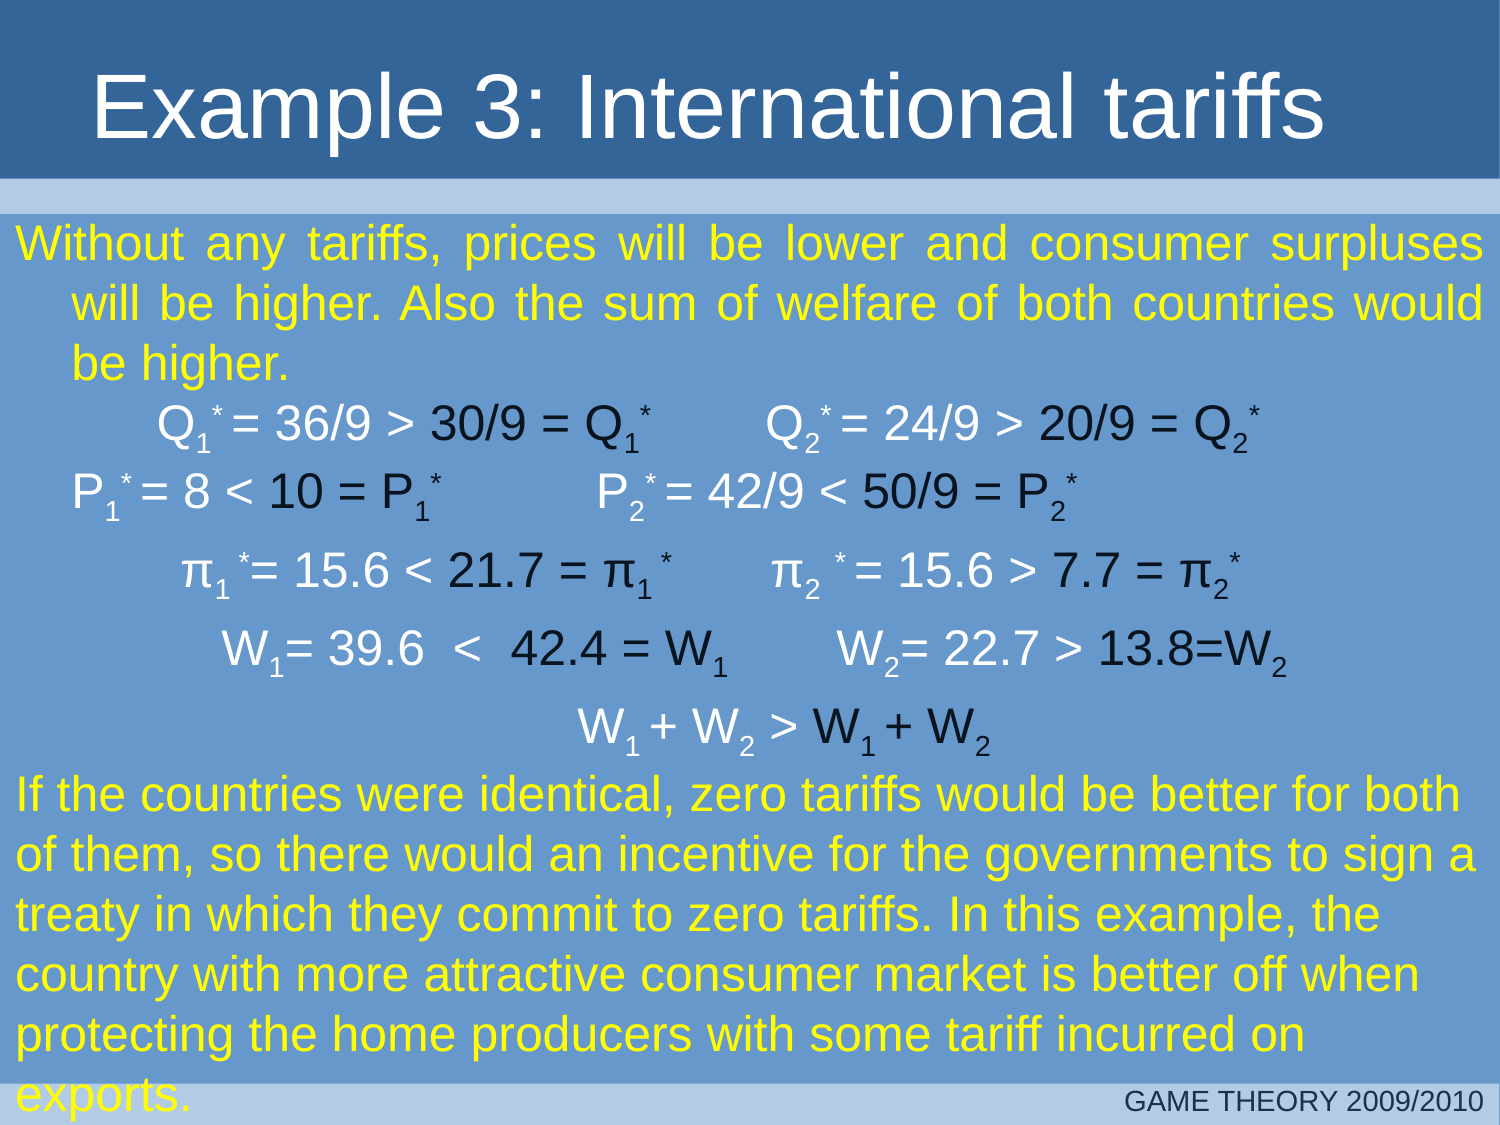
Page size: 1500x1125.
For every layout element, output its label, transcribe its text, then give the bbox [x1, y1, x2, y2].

list Without any tariffs, prices will be lower and consumer surpluses will be higher. Also the sum of welfare of both countries would be higher. Q1* = 36/9 > 30/9 = Q1* Q2* = 24/9 > 20/9 = Q2* P1* = 8 < 10 = P1* P2* = 42/9 < 50/9 = P2* π1 *= 15.6 < 21.7 = π1 * π2 * = 15.6 > 7.7 = π2* W1= 39.6 < 42.4 = W1 W2= 22.7 > 13.8=W2 W1 + W2 > W1 + W2 If the countries were identical, zero tariffs would be better for both of them, so there would an incentive for the governments to sign a treaty in which they commit to zero tariffs. In this example, the country with more attractive consumer market is better off when protecting the home producers with some tariff incurred on exports. [0, 202, 1500, 1078]
title Example 3: International tariffs [74, 42, 1436, 162]
text_box GAME THEORY 2009/2010 [1109, 1075, 1500, 1125]
